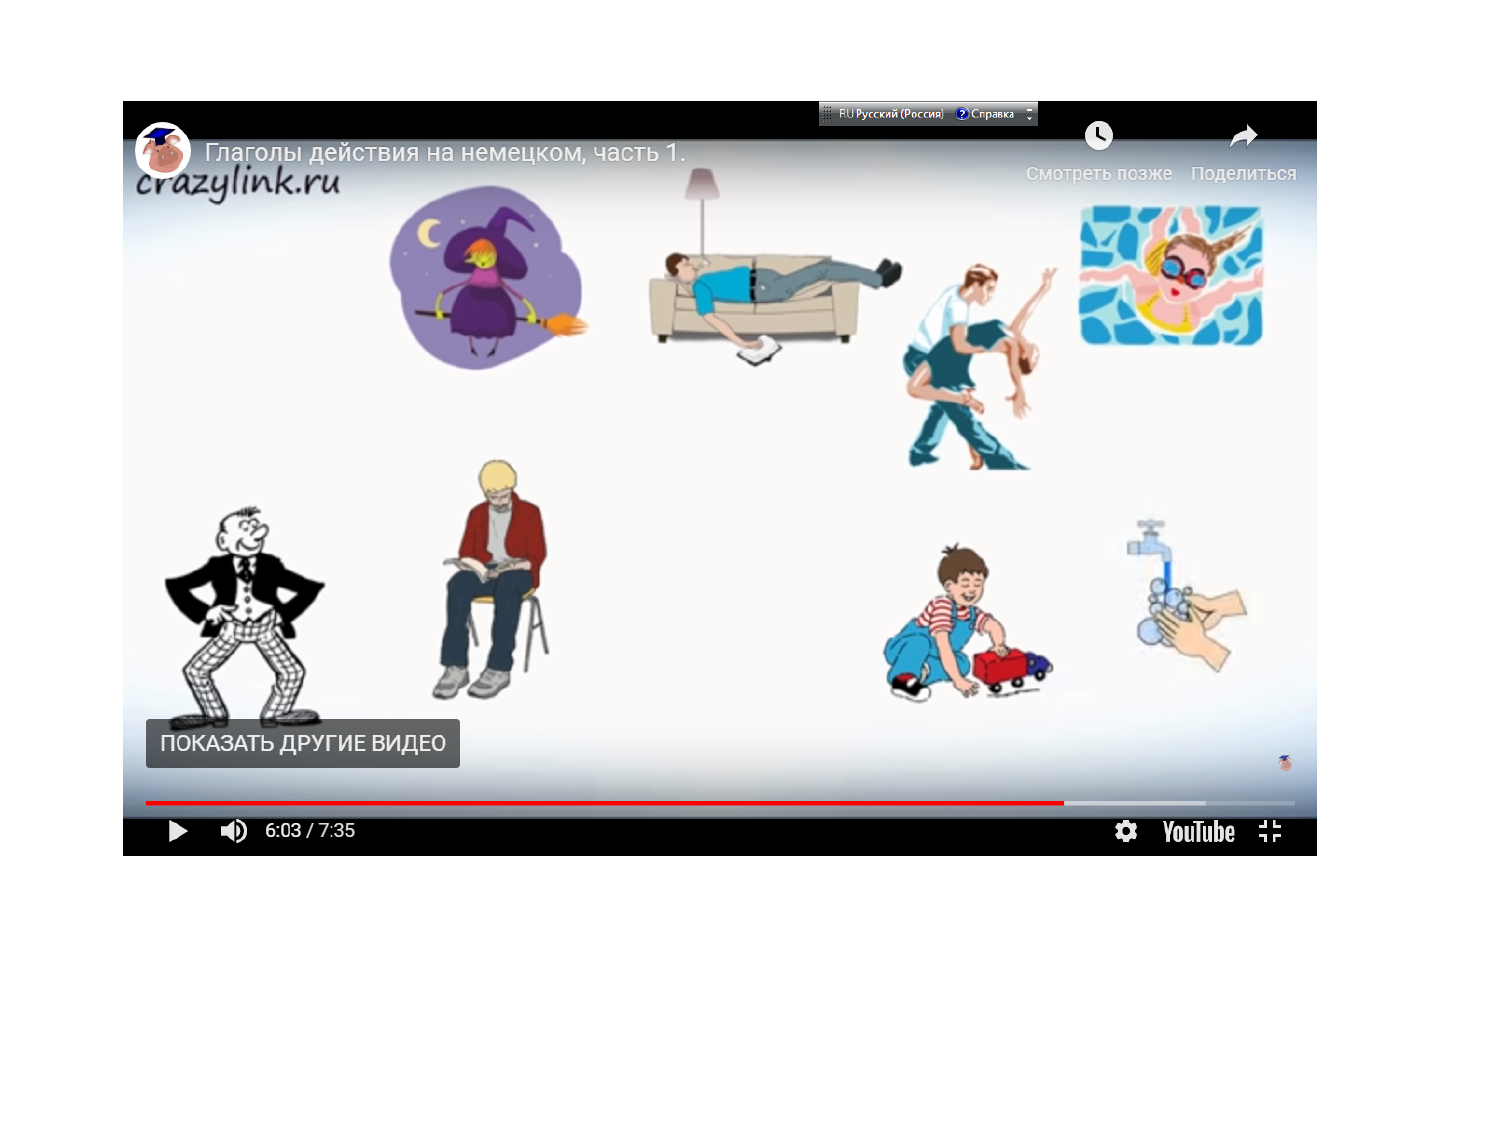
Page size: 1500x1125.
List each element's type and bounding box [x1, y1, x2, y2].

picture [123, 101, 1318, 856]
